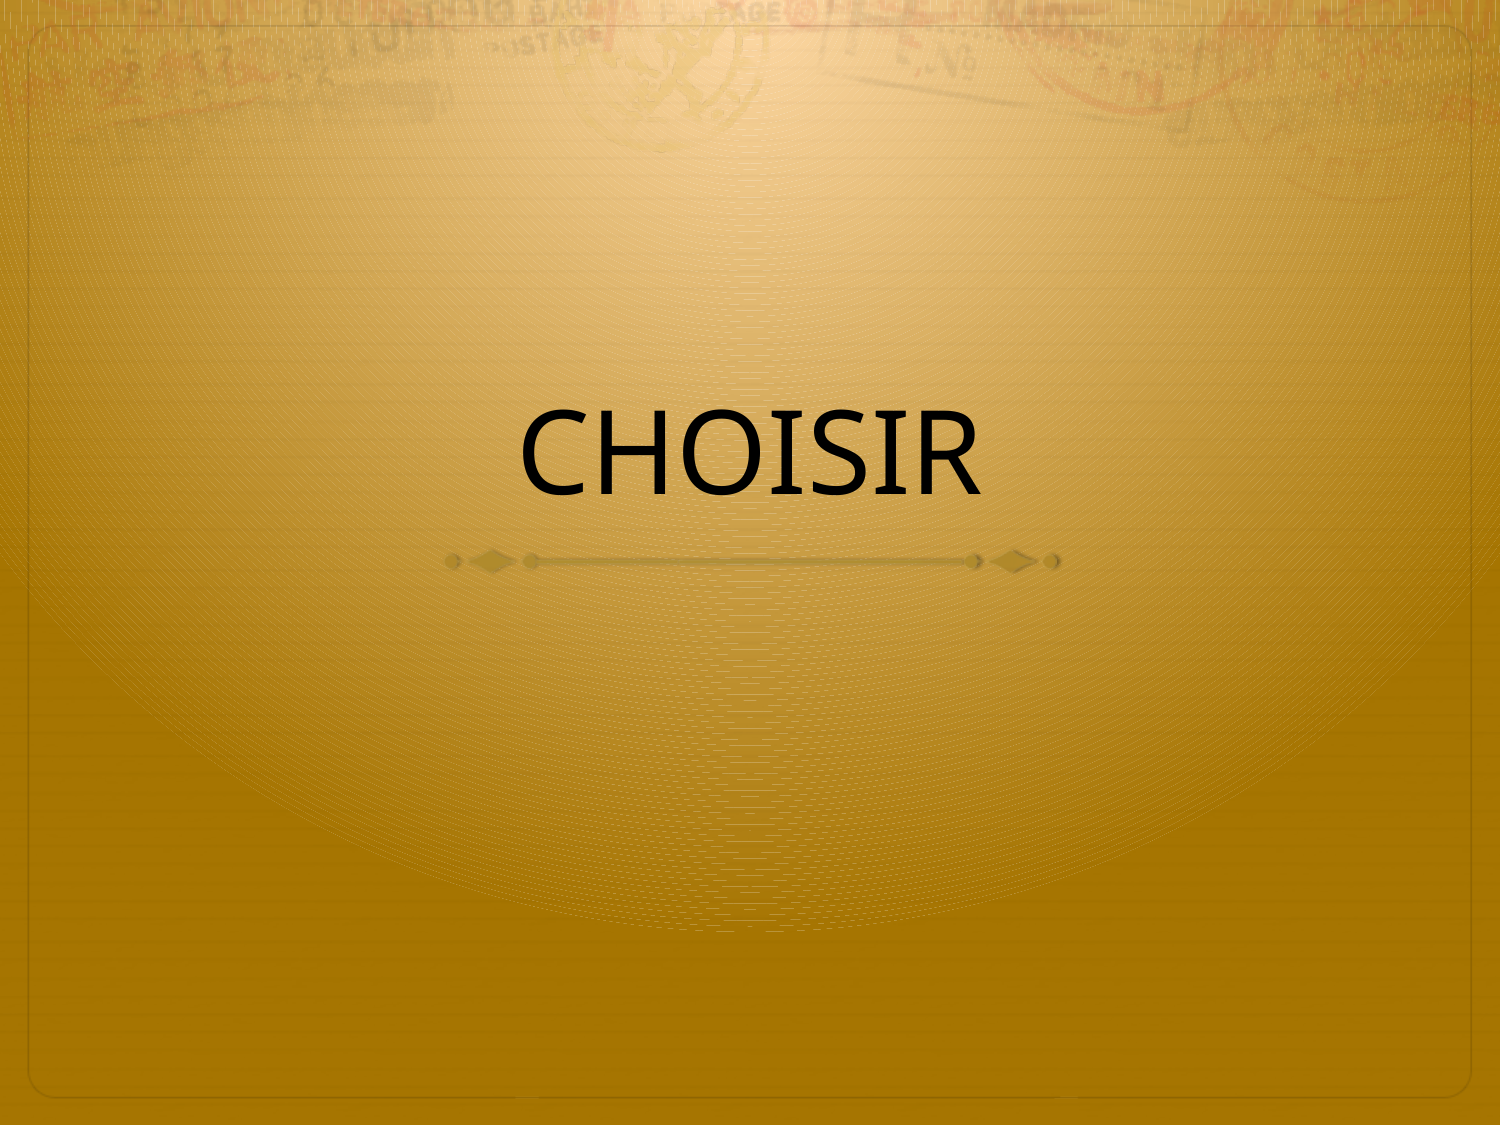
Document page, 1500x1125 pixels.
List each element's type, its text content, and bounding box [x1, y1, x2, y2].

title CHOISIR [93, 210, 1407, 525]
picture [0, 0, 1500, 1125]
